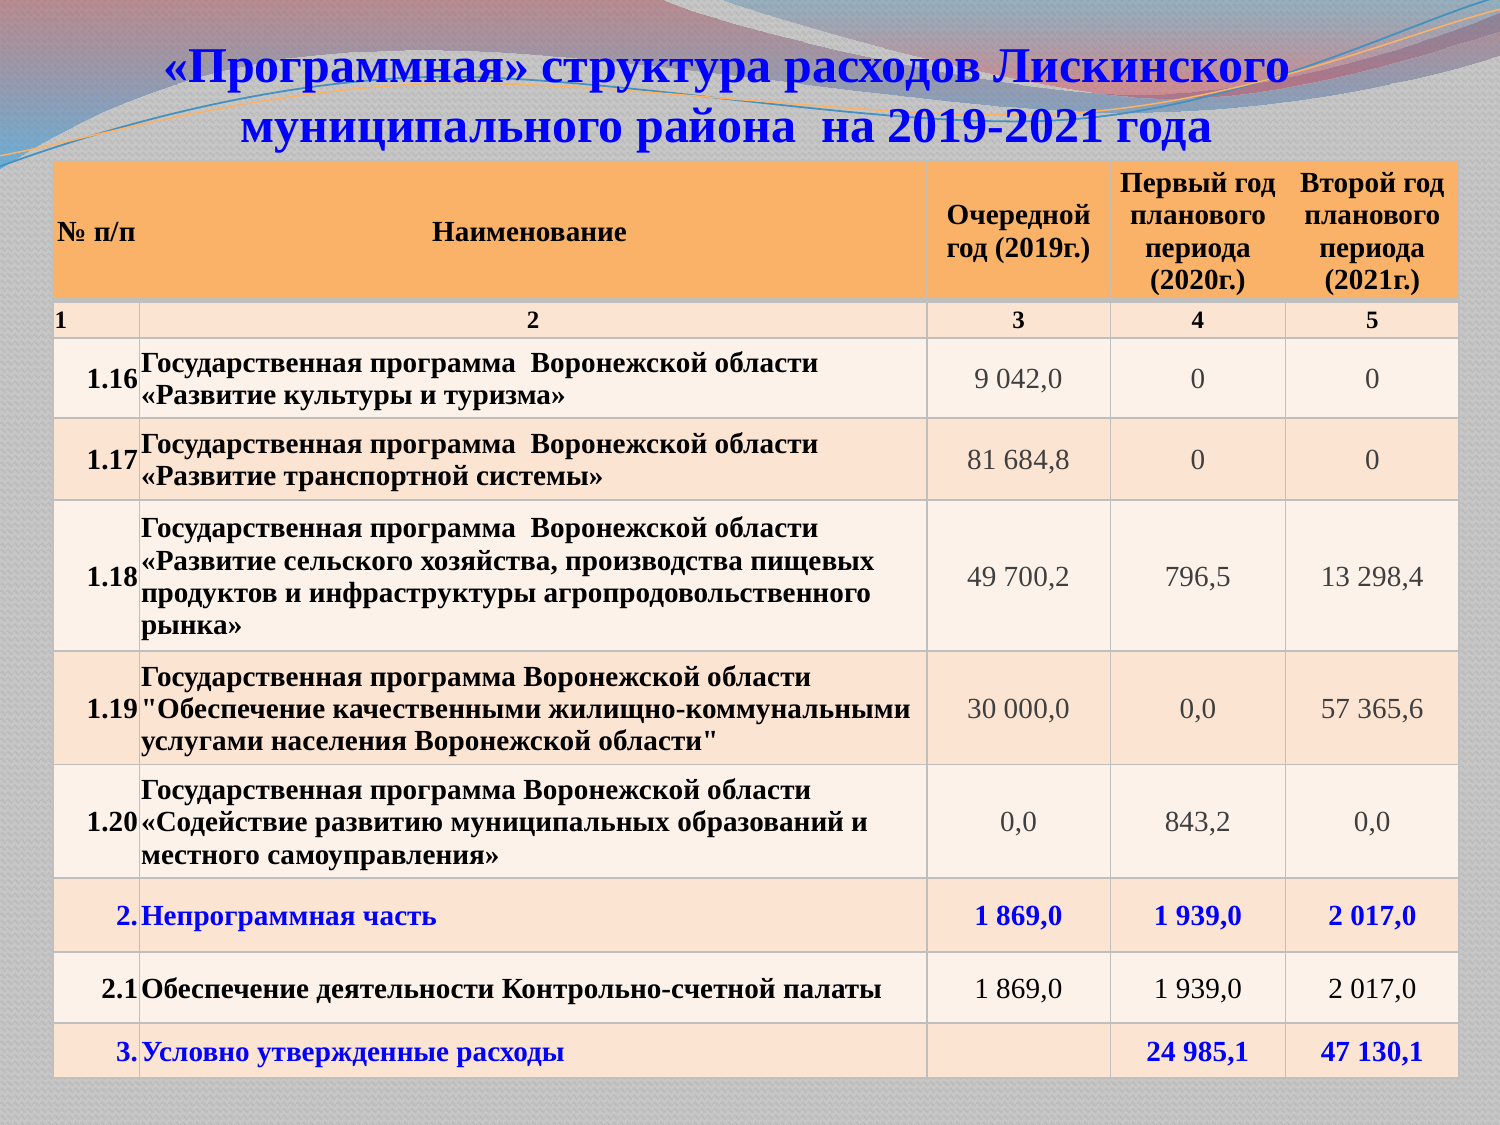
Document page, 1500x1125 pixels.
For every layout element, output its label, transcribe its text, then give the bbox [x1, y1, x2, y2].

table_cell 843,2 [1111, 765, 1285, 877]
table_cell 1.16 [54, 339, 139, 417]
table_cell Государственная программа Воронежской области «Развитие транспортной системы» [140, 419, 926, 499]
table_cell 4 [1111, 303, 1285, 337]
table_cell 1.20 [54, 765, 139, 877]
title «Программная» структура расходов Лискинского муниципального района на 2019-2021 года [35, 35, 1418, 153]
table_cell 0,0 [1286, 765, 1458, 877]
table_cell 3 [928, 303, 1110, 337]
table_cell 796,5 [1111, 501, 1285, 650]
table_cell Государственная программа Воронежской области "Обеспечение качественными жилищно-коммунальными услугами населения Воронежской области" [140, 652, 926, 764]
table_cell 0,0 [1111, 652, 1285, 764]
table_cell 5 [1286, 303, 1458, 337]
table_cell 2.1 [54, 953, 139, 1022]
table_cell 0 [1286, 339, 1458, 417]
table_cell 9 042,0 [928, 339, 1110, 417]
table_cell 81 684,8 [928, 419, 1110, 499]
table_cell Государственная программа Воронежской области «Развитие сельского хозяйства, производства пищевых продуктов и инфраструктуры агропродовольственного рынка» [140, 501, 926, 650]
table_cell 24 985,1 [1111, 1024, 1285, 1077]
table_cell 1.19 [54, 652, 139, 764]
table_cell 47 130,1 [1286, 1024, 1458, 1077]
table_header Первый год планового периода (2020г.) [1111, 162, 1285, 297]
table_cell 13 298,4 [1286, 501, 1458, 650]
table_cell 0 [1286, 419, 1458, 499]
table_cell 3. [54, 1024, 139, 1077]
table_cell 1 939,0 [1111, 953, 1285, 1022]
table_cell 1 869,0 [928, 879, 1110, 951]
table_cell 0 [1111, 339, 1285, 417]
table_header Очередной год (2019г.) [928, 162, 1110, 297]
table_cell Непрограммная часть [140, 879, 926, 951]
table_header Второй год планового периода (2021г.) [1286, 162, 1458, 297]
table_cell 2 [140, 303, 926, 337]
table_cell [928, 1024, 1110, 1077]
table_header № п/п [54, 162, 139, 297]
table_cell 30 000,0 [928, 652, 1110, 764]
table_cell 0 [1111, 419, 1285, 499]
table_cell 0,0 [928, 765, 1110, 877]
table_cell Условно утвержденные расходы [140, 1024, 926, 1077]
table_cell 2 017,0 [1286, 879, 1458, 951]
table_cell 49 700,2 [928, 501, 1110, 650]
table_cell 2. [54, 879, 139, 951]
table_cell 1 869,0 [928, 953, 1110, 1022]
table_cell Обеспечение деятельности Контрольно-счетной палаты [140, 953, 926, 1022]
table_cell 1.17 [54, 419, 139, 499]
table_cell 57 365,6 [1286, 652, 1458, 764]
table_cell 2 017,0 [1286, 953, 1458, 1022]
table_cell 1 939,0 [1111, 879, 1285, 951]
table_cell Государственная программа Воронежской области «Содействие развитию муниципальных образований и местного самоуправления» [140, 765, 926, 877]
table_header Наименование [140, 162, 926, 297]
table_cell 1.18 [54, 501, 139, 650]
table_cell Государственная программа Воронежской области «Развитие культуры и туризма» [140, 339, 926, 417]
table_cell 1 [54, 303, 139, 337]
